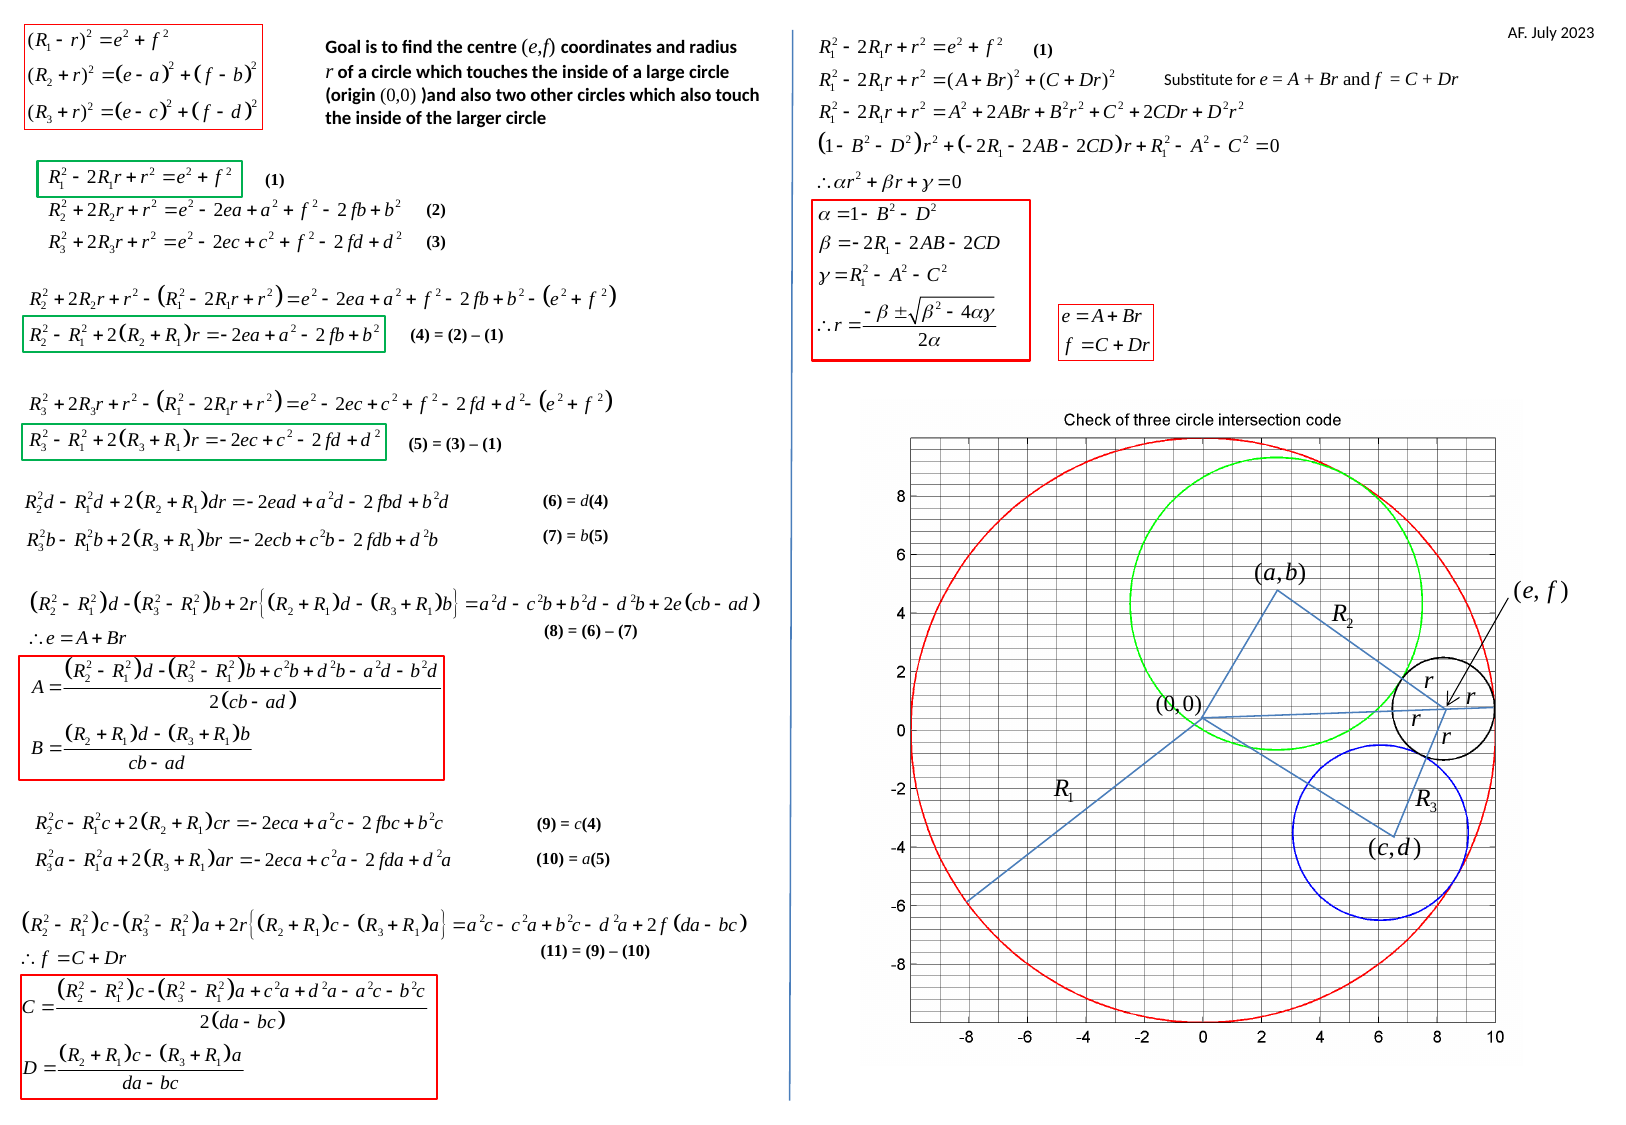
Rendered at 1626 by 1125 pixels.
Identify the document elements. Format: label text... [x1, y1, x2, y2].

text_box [1509, 575, 1573, 609]
text_box (2) [413, 191, 461, 223]
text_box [1419, 671, 1440, 693]
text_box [789, 29, 793, 1101]
text_box AF. July 2023 [1493, 14, 1610, 50]
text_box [1211, 707, 1494, 719]
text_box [966, 717, 1204, 903]
text_box (3) [412, 223, 461, 259]
text_box Substitute for e = A + Br and f = C + Dr [1287, 59, 1474, 97]
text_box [25, 386, 619, 459]
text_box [1276, 589, 1446, 705]
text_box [27, 587, 763, 775]
text_box (6) = d(4) [528, 482, 624, 517]
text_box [1250, 557, 1312, 591]
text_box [1364, 832, 1426, 866]
text_box (7) = b(5) [528, 517, 624, 552]
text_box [1152, 690, 1207, 722]
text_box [31, 845, 459, 879]
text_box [1058, 304, 1154, 361]
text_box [31, 807, 448, 841]
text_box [25, 281, 637, 353]
picture [859, 399, 1523, 1066]
text_box (10) = a(5) [521, 840, 626, 875]
text_box [17, 654, 27, 782]
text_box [1437, 728, 1457, 750]
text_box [44, 162, 409, 257]
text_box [1327, 596, 1359, 635]
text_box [23, 524, 446, 558]
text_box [24, 24, 263, 130]
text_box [1446, 597, 1509, 707]
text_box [21, 487, 455, 521]
text_box [809, 198, 1032, 363]
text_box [1407, 709, 1427, 732]
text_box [815, 31, 1284, 351]
text_box [35, 159, 244, 199]
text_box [1208, 726, 1395, 838]
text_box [1410, 780, 1441, 819]
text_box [1399, 728, 1447, 838]
text_box (9) = c(4) [522, 805, 617, 840]
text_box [19, 907, 750, 1095]
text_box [1201, 589, 1271, 705]
text_box Goal is to find the centre (e,f) coordinates and radius r of a circle which touches the inside of a large circle (origin (0,0) )and also two other circles which also touch the inside of the larger circle [310, 25, 779, 136]
